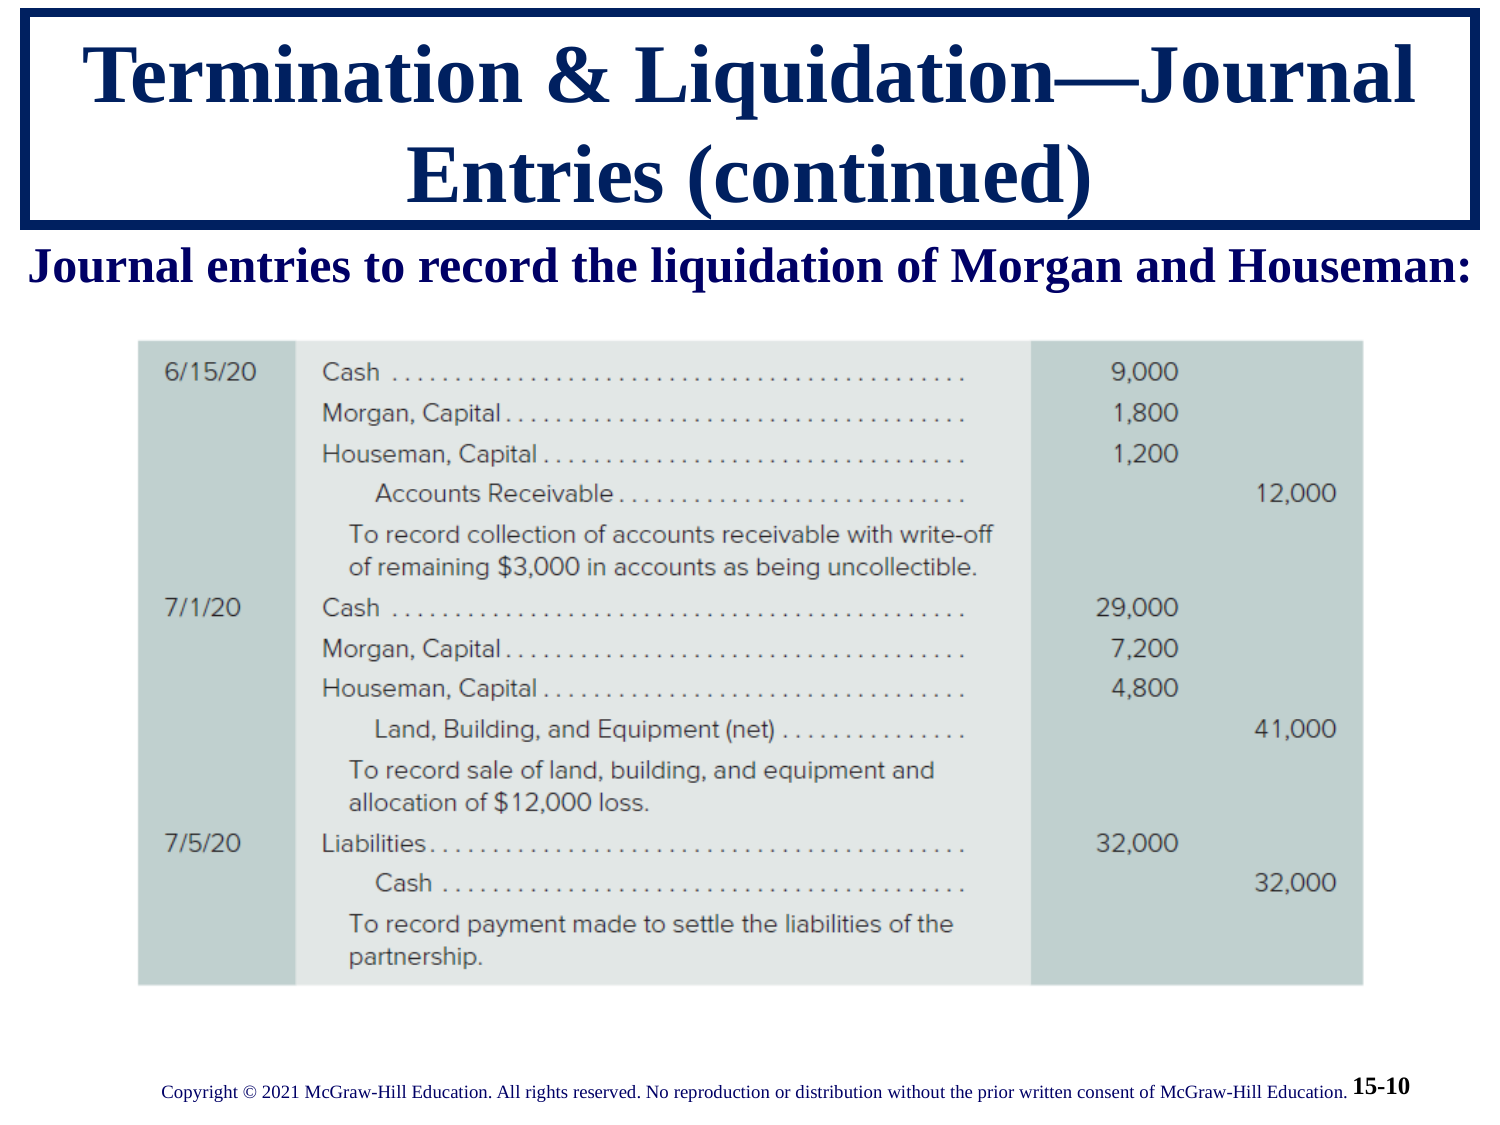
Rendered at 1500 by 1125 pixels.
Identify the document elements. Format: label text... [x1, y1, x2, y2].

title Termination & Liquidation—Journal Entries (continued) [20, 8, 1480, 224]
picture [137, 337, 1367, 988]
text_box Copyright © 2021 McGraw-Hill Education. All rights reserved. No reproduction or distribution without the prior written consent of McGraw-Hill Education. [81, 1072, 1429, 1110]
text_box Journal entries to record the liquidation of Morgan and Houseman: [12, 224, 1500, 300]
